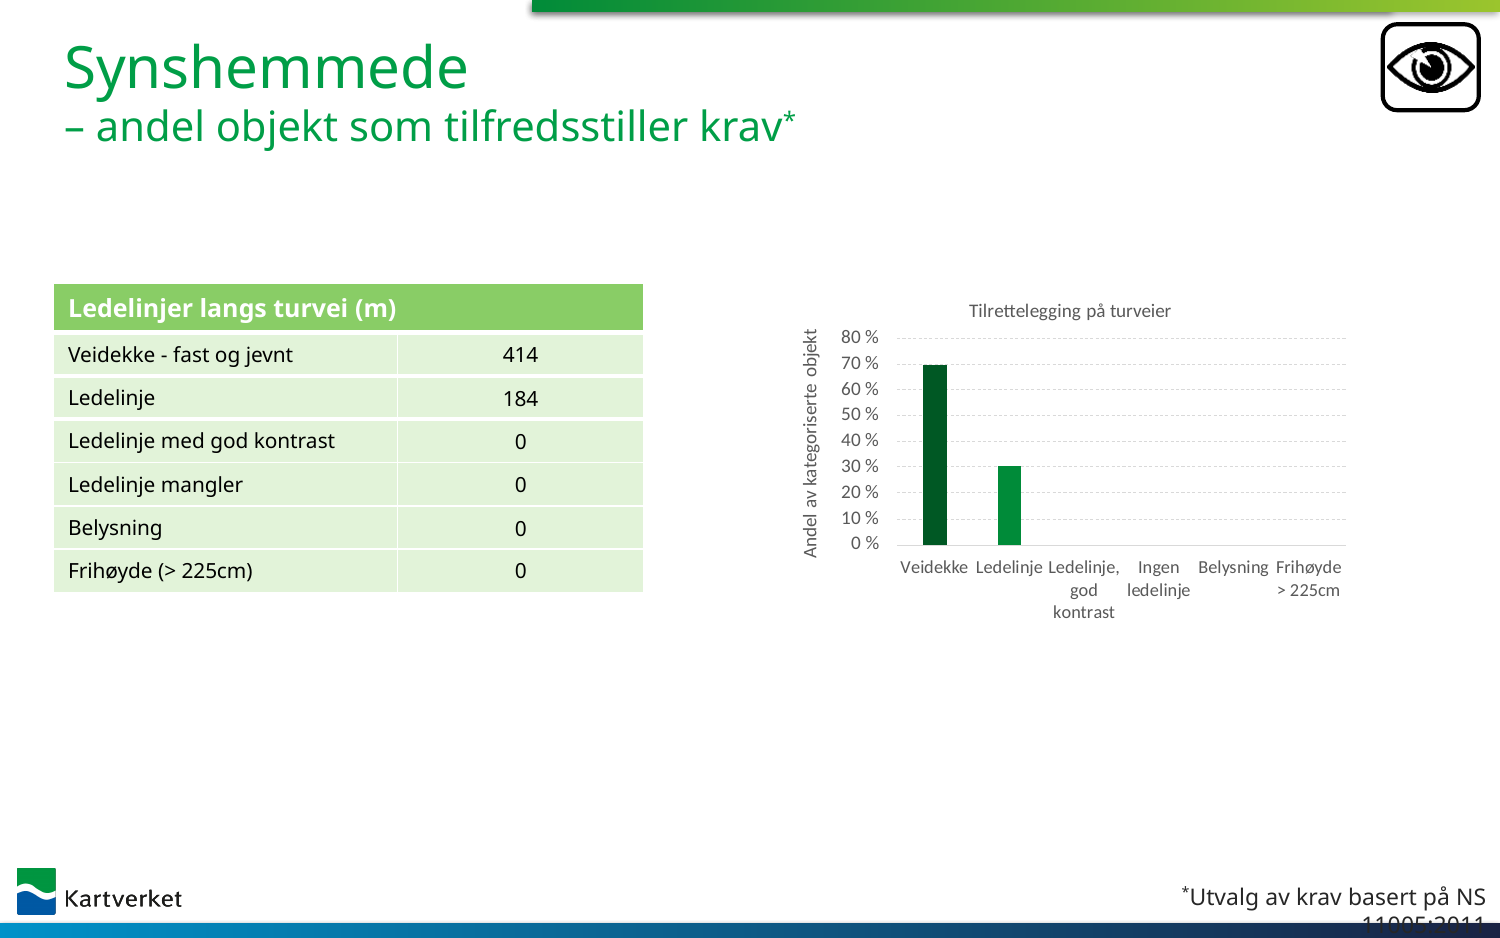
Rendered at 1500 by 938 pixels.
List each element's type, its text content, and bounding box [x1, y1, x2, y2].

text_box Synshemmede – andel objekt som tilfredsstiller krav* [49, 24, 1431, 158]
text_box *Utvalg av krav basert på NS 11005:2011 [1068, 873, 1500, 938]
table_cell Ledelinje mangler [54, 463, 397, 505]
table_cell 0 [398, 550, 643, 592]
table_cell 414 [398, 335, 643, 374]
table_cell Ledelinje [54, 378, 397, 417]
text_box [1382, 24, 1480, 111]
table_cell 0 [398, 463, 643, 505]
table_cell Frihøyde (> 225cm) [54, 550, 397, 592]
table_cell Belysning [54, 507, 397, 548]
table_cell 0 [398, 507, 643, 548]
picture [791, 291, 1349, 630]
table_cell 0 [398, 421, 643, 462]
table_cell Veidekke - fast og jevnt [54, 335, 397, 374]
table_header Ledelinjer langs turvei (m) [54, 284, 643, 330]
table_cell 184 [398, 378, 643, 417]
table_cell Ledelinje med god kontrast [54, 421, 397, 462]
